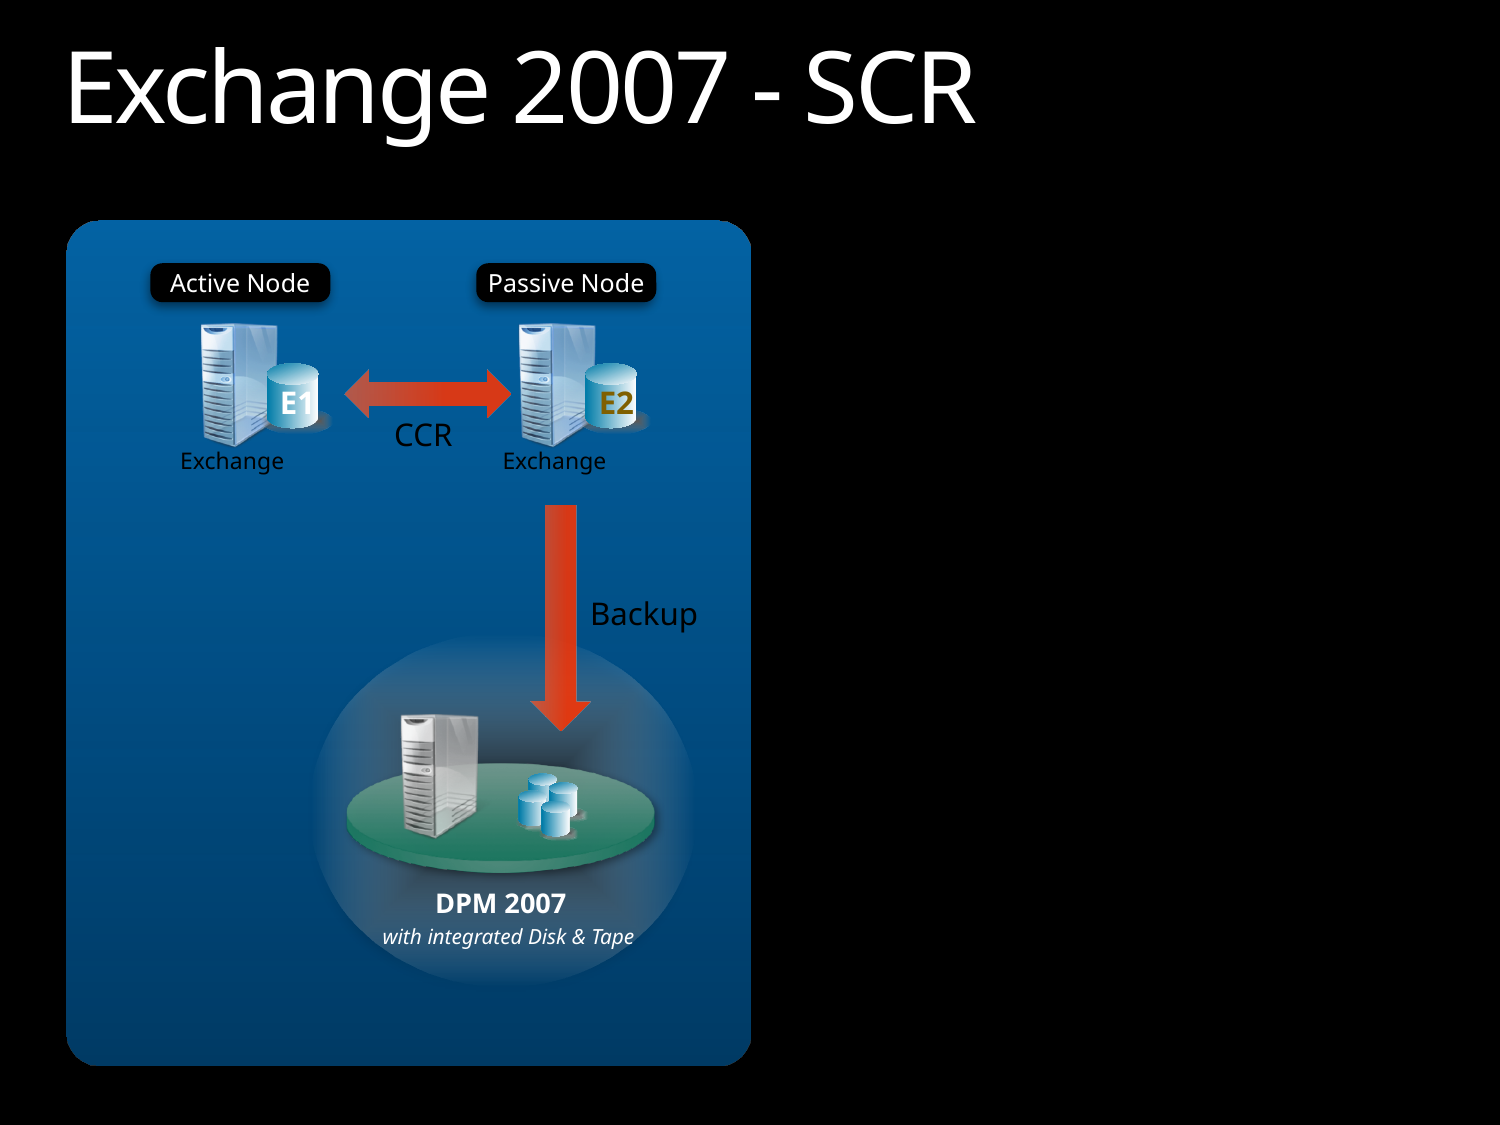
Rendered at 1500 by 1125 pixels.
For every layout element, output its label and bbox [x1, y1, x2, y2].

picture [331, 714, 673, 896]
text_box [66, 220, 751, 1066]
title [62, 37, 1438, 147]
